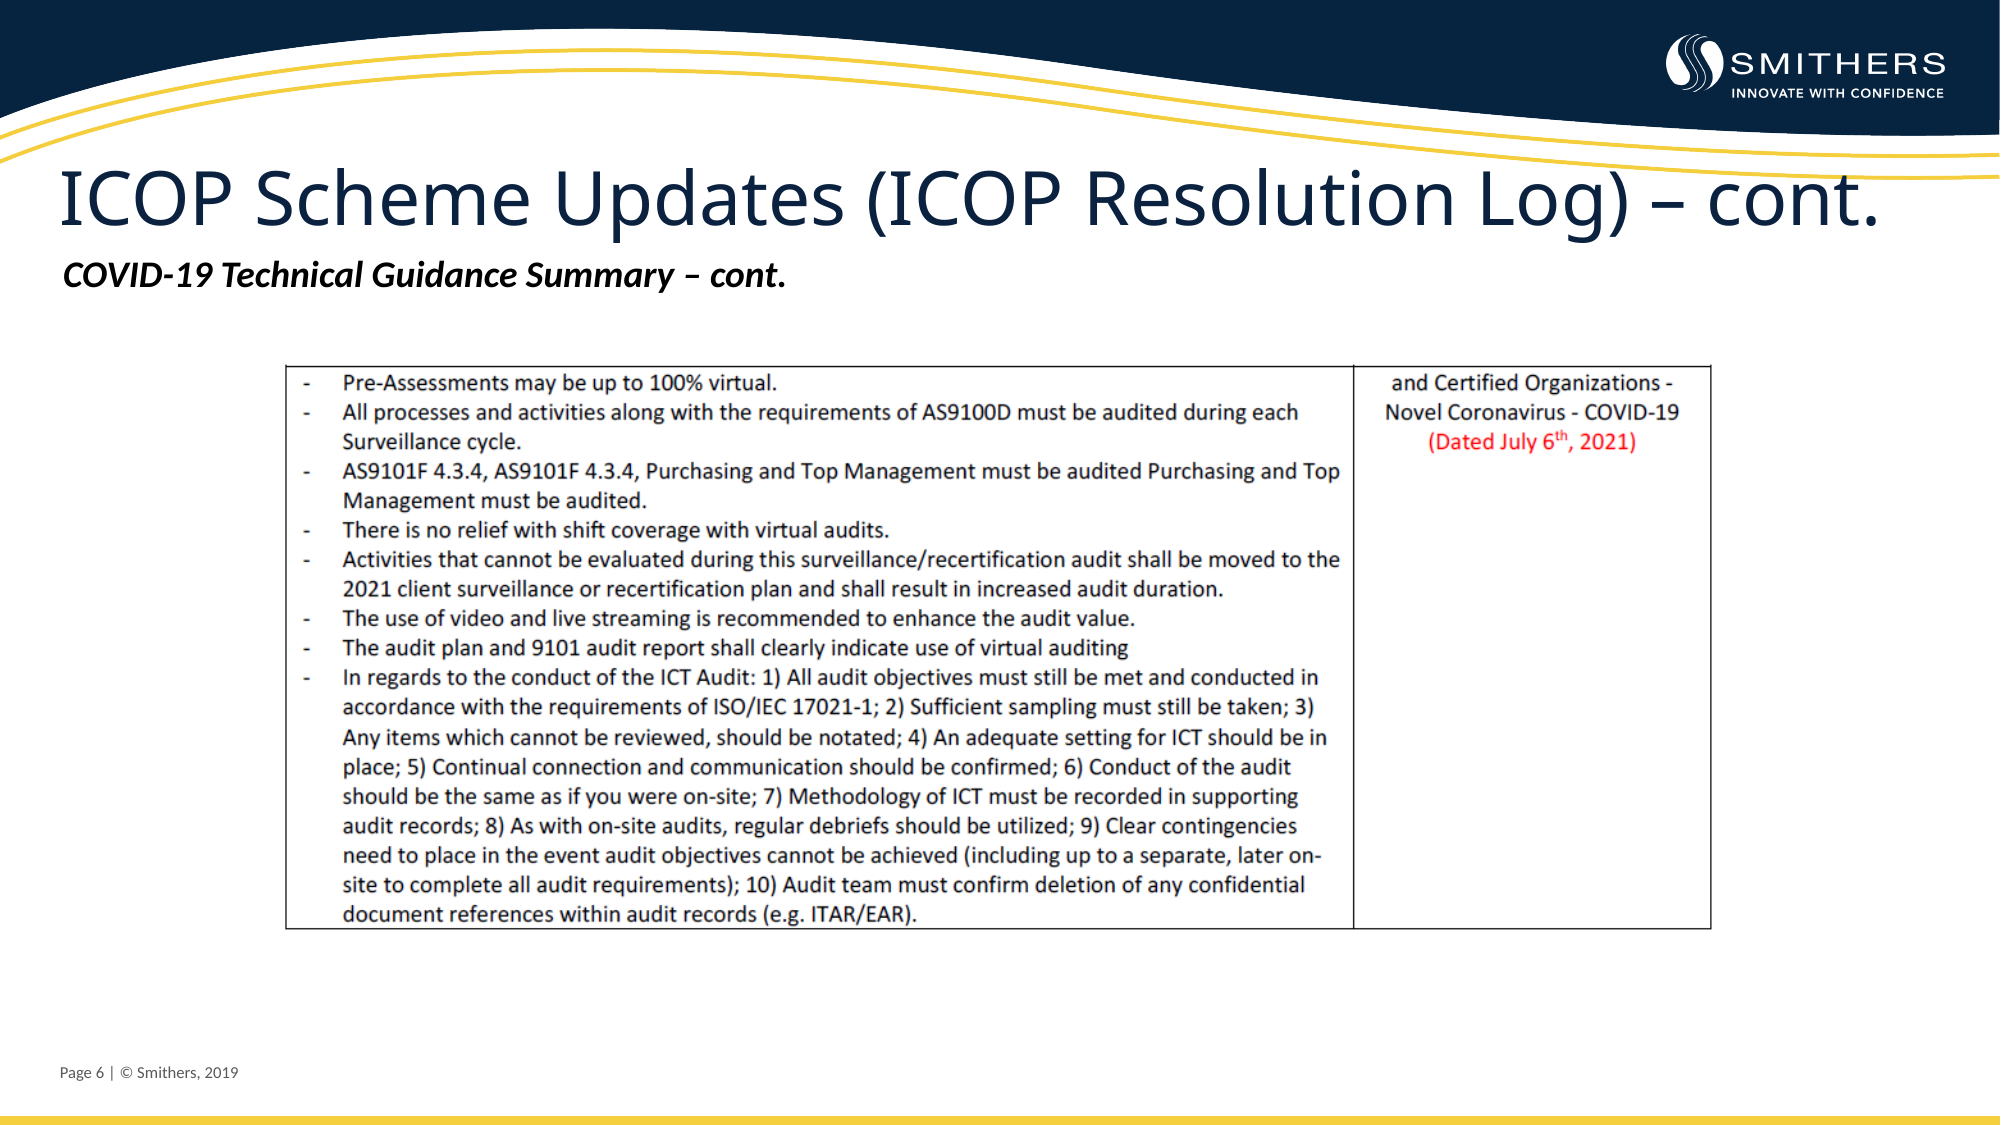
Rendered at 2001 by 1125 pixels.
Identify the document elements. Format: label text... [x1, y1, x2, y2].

picture [269, 354, 1730, 940]
text_box ICOP Scheme Updates (ICOP Resolution Log) – cont. [59, 108, 1974, 294]
slide_number Page 6 | © Smithers, 2019 [59, 1029, 371, 1083]
picture [0, 0, 2000, 194]
text_box COVID-19 Technical Guidance Summary – cont. [48, 242, 944, 302]
